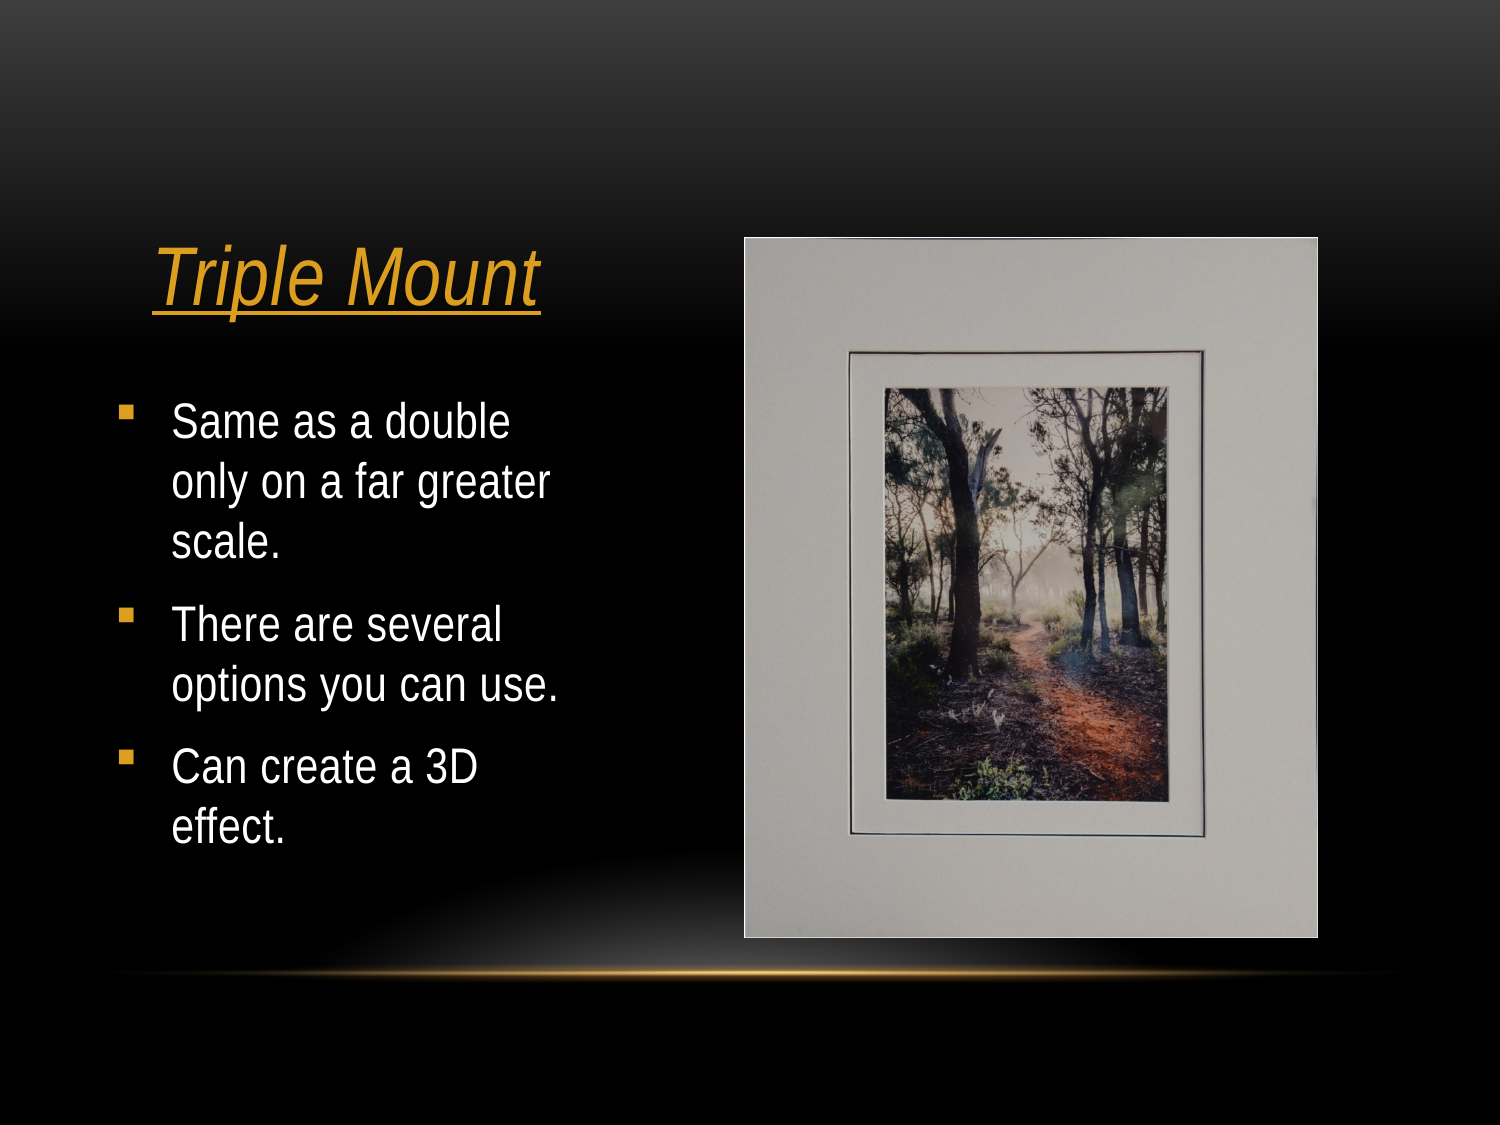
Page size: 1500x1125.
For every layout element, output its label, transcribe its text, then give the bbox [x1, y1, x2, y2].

title Triple Mount [137, 212, 625, 330]
list Same as a double only on a far greater scale. There are several options you can use. Can create a 3D effect. [99, 387, 588, 908]
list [744, 237, 1318, 938]
picture [0, 0, 1500, 1125]
